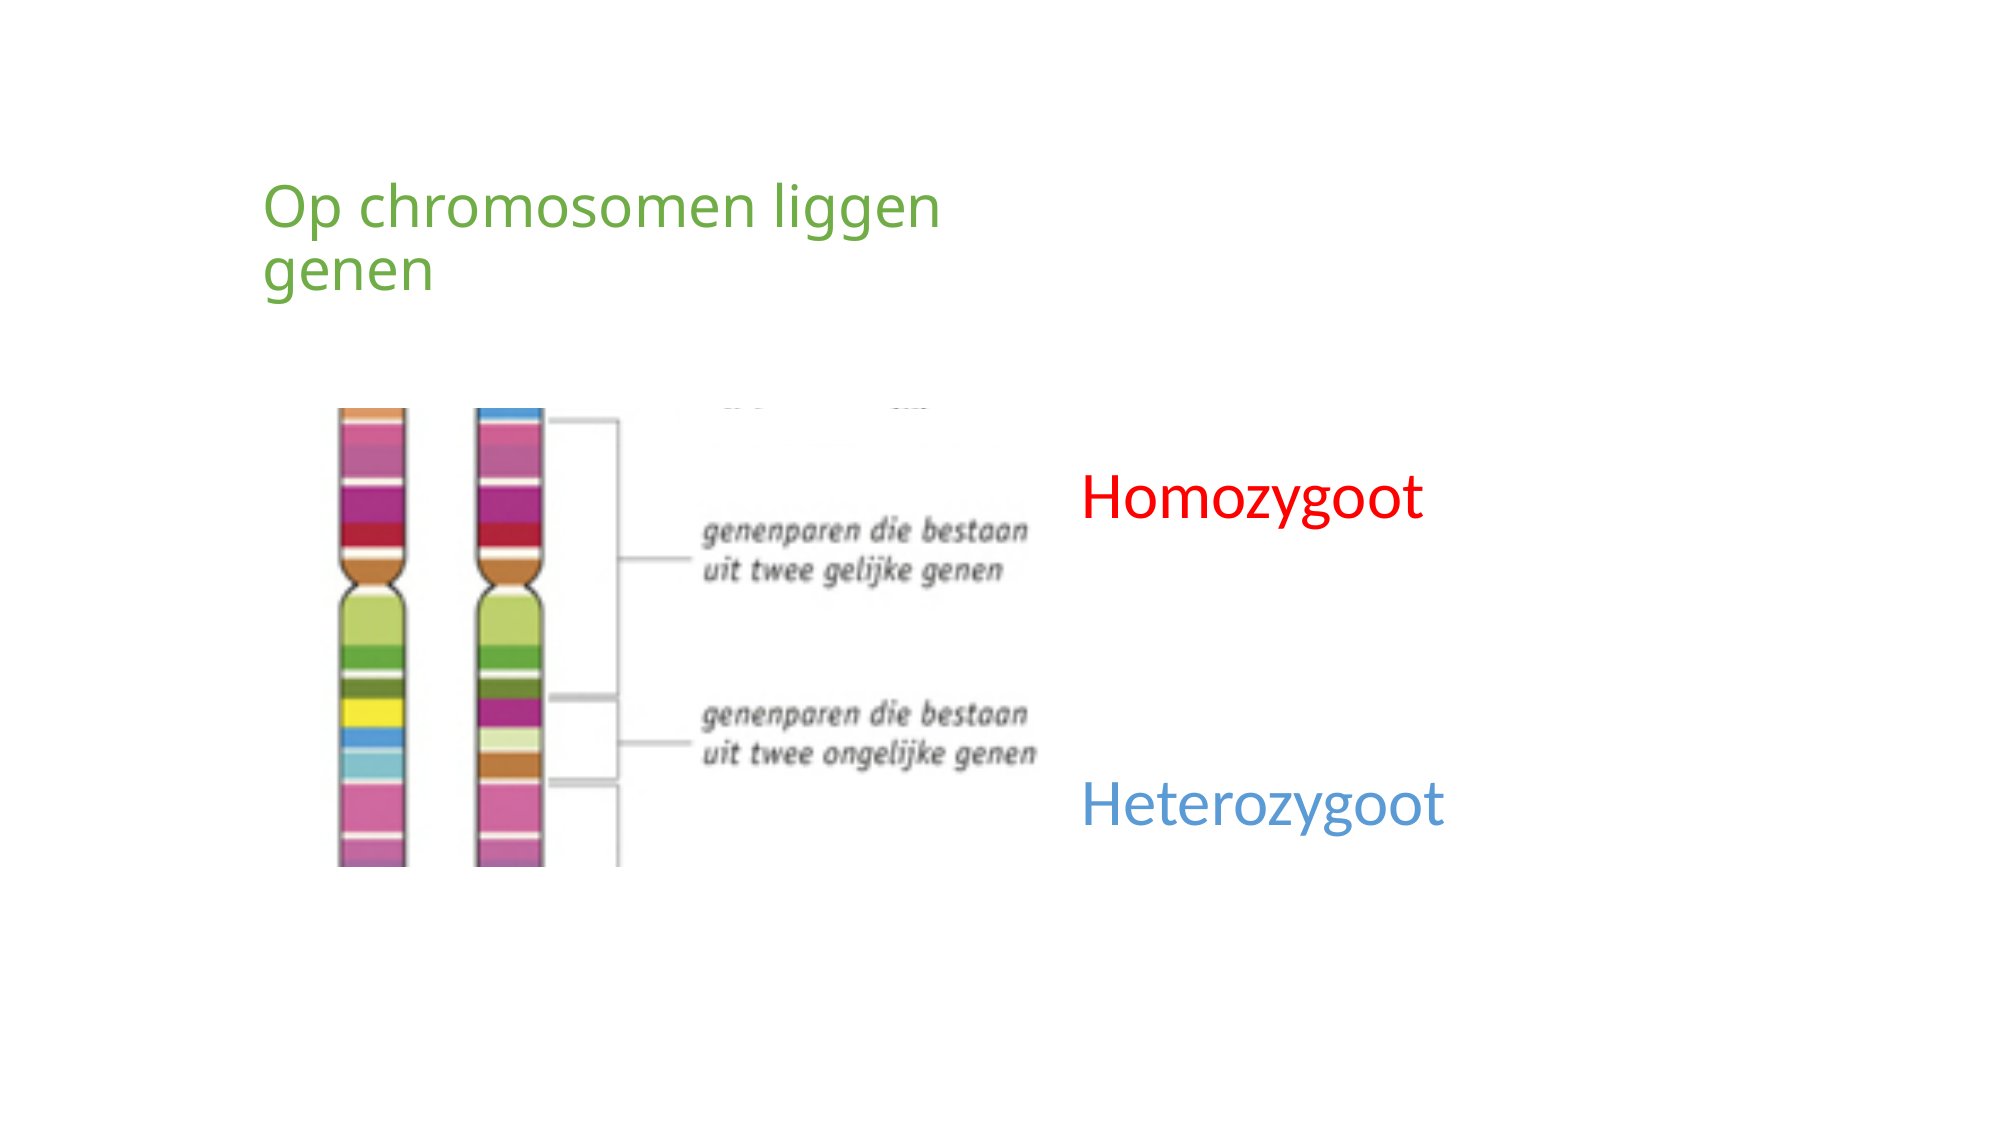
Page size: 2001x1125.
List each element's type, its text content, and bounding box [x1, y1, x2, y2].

text_box Heterozygoot [1164, 751, 1528, 847]
title Op chromosomen liggen genen [247, 0, 1039, 408]
picture [227, 408, 1164, 868]
text_box Homozygoot [1164, 444, 1528, 539]
